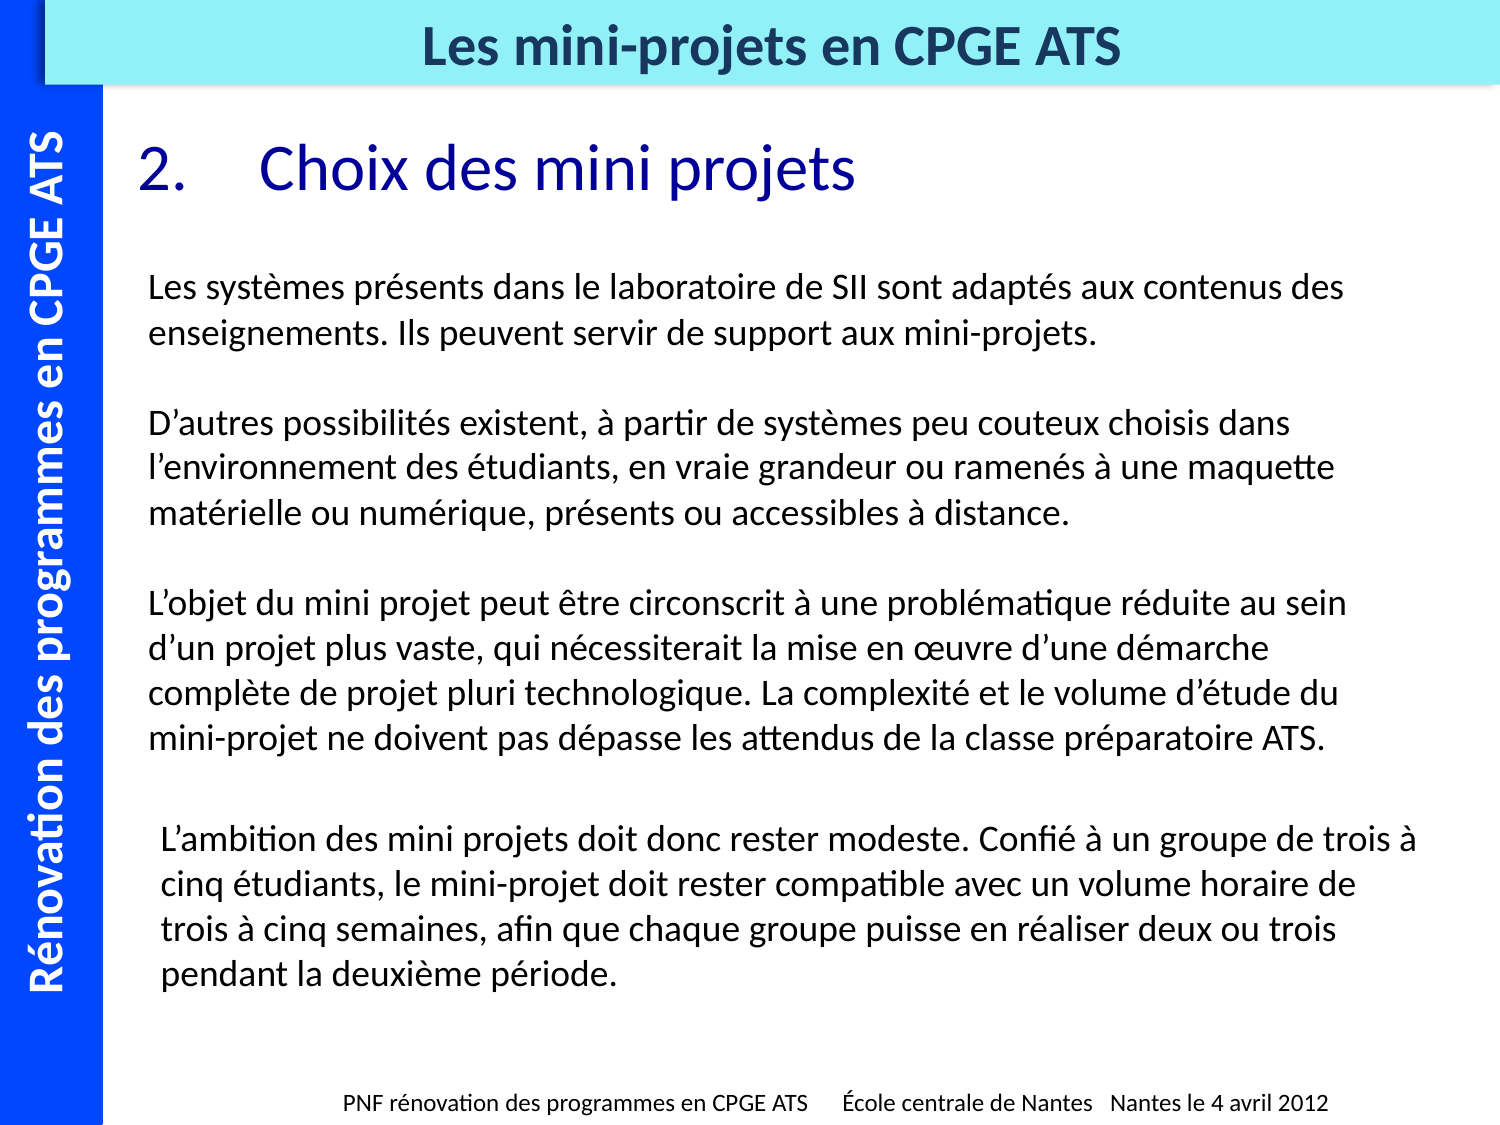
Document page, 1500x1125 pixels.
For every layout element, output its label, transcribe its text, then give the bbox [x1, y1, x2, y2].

title Choix des mini projets [122, 116, 1398, 211]
text_box L’ambition des mini projets doit donc rester modeste. Confié à un groupe de trois à cinq étudiants, le mini-projet doit rester compatible avec un volume horaire de trois à cinq semaines, afin que chaque groupe puisse en réaliser deux ou trois pendant la deuxième période. [145, 806, 1448, 1002]
text_box Les systèmes présents dans le laboratoire de SII sont adaptés aux contenus des enseignements. Ils peuvent servir de support aux mini-projets. D’autres possibilités existent, à partir de systèmes peu couteux choisis dans l’environnement des étudiants, en vraie grandeur ou ramenés à une maquette matérielle ou numérique, présents ou accessibles à distance. L’objet du mini projet peut être circonscrit à une problématique réduite au sein d’un projet plus vaste, qui nécessiterait la mise en œuvre d’une démarche complète de projet pluri technologique. La complexité et le volume d’étude du mini-projet ne doivent pas dépasse les attendus de la classe préparatoire ATS. [133, 255, 1436, 765]
